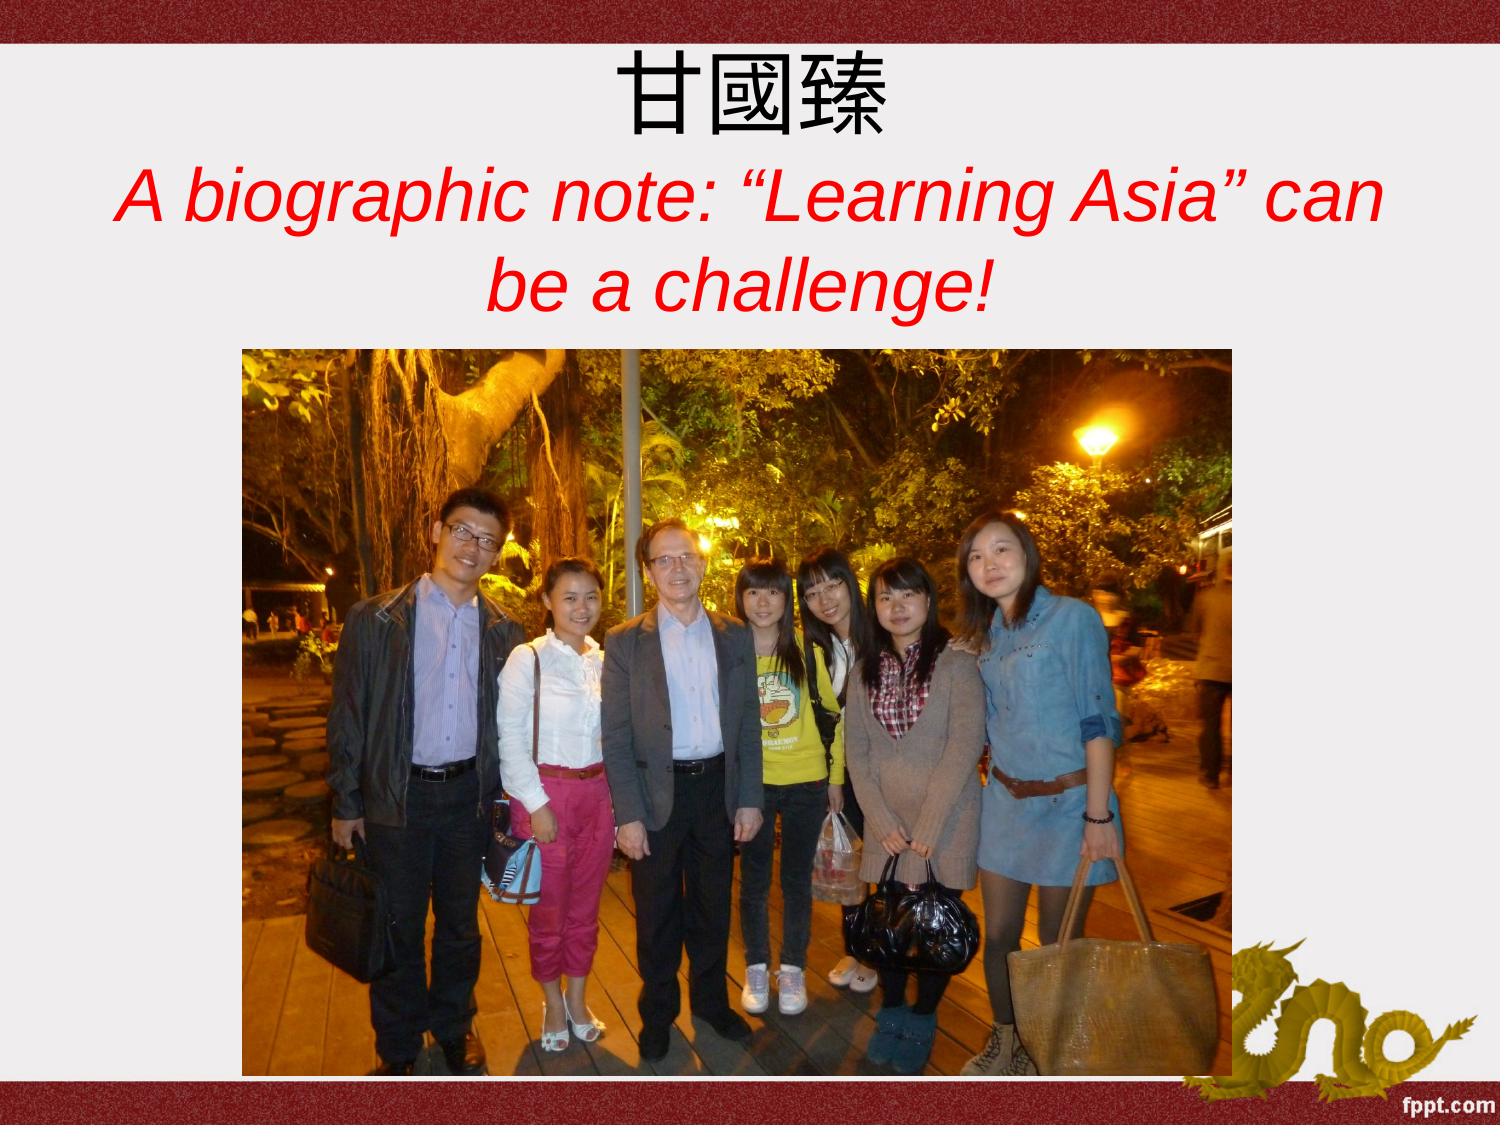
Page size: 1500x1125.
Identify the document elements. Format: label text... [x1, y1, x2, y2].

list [241, 349, 1233, 1077]
picture [0, 0, 1500, 1125]
title 甘國臻 A biographic note: “Learning Asia” can be a challenge! [76, 42, 1427, 351]
